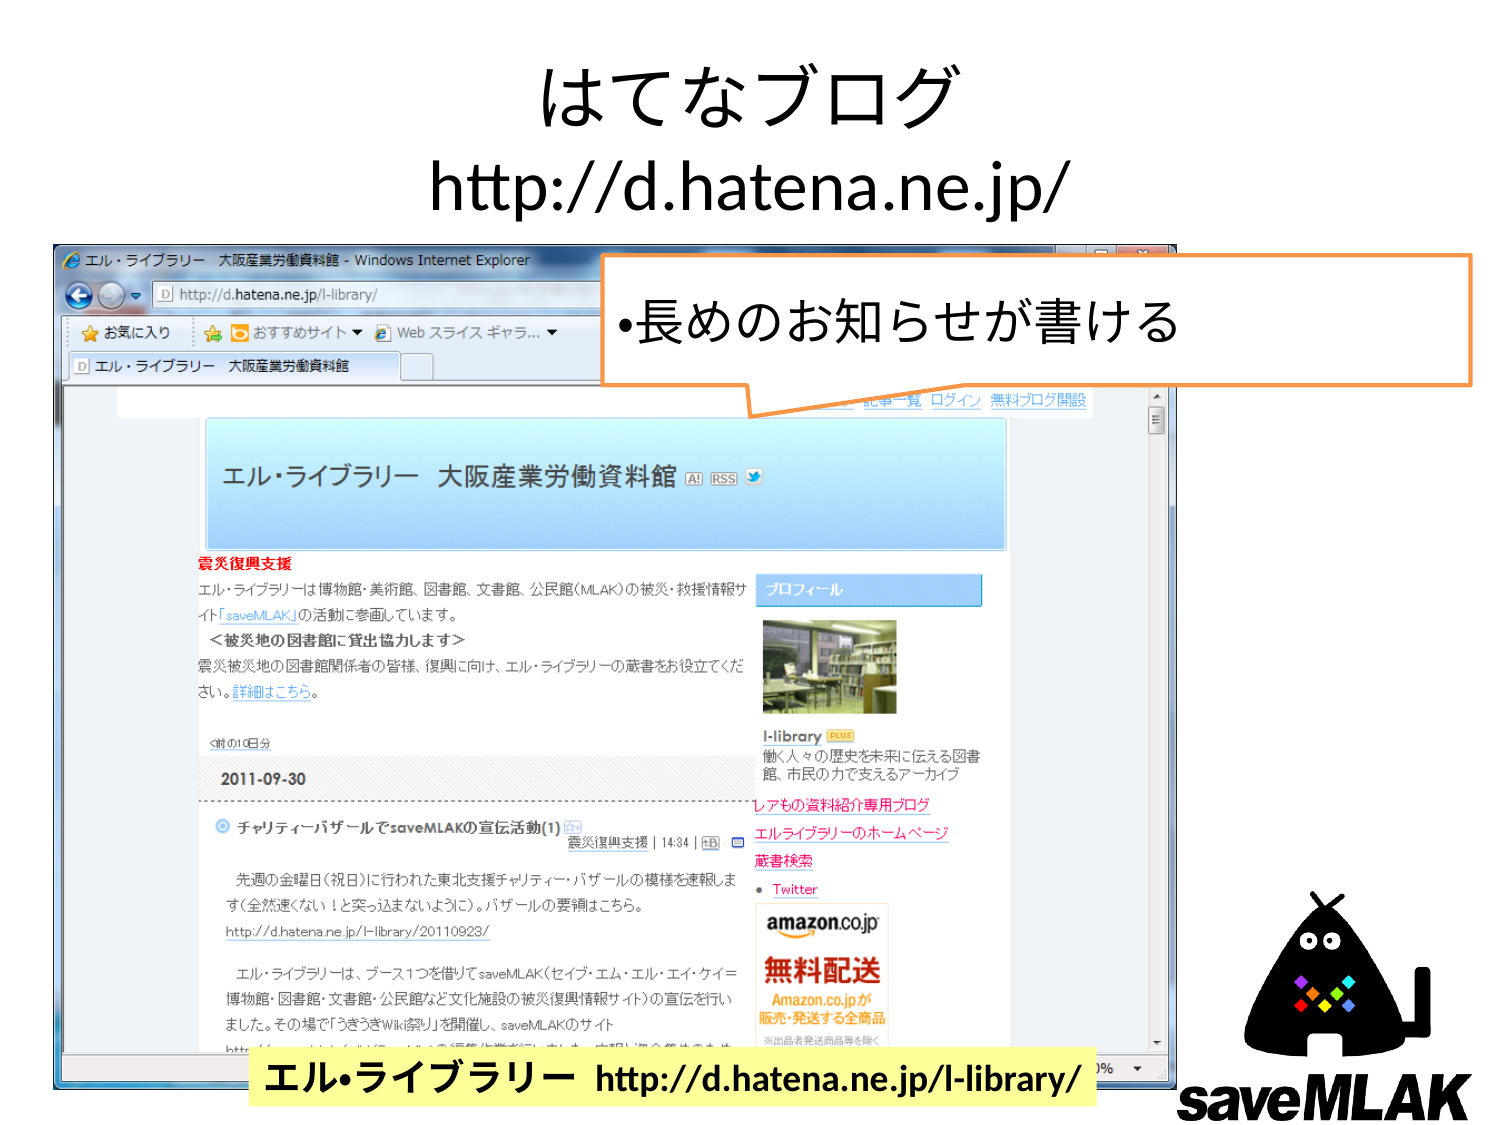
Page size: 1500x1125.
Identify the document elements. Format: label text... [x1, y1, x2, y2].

text_box ・長めのお知らせが書ける [1180, 253, 1473, 388]
title はてなブログ http://d.hatena.ne.jp/ [75, 45, 1425, 233]
text_box エル・ライブラリー http://d.hatena.ne.jp/l-library/ [248, 1097, 1097, 1107]
picture [52, 244, 1472, 1121]
